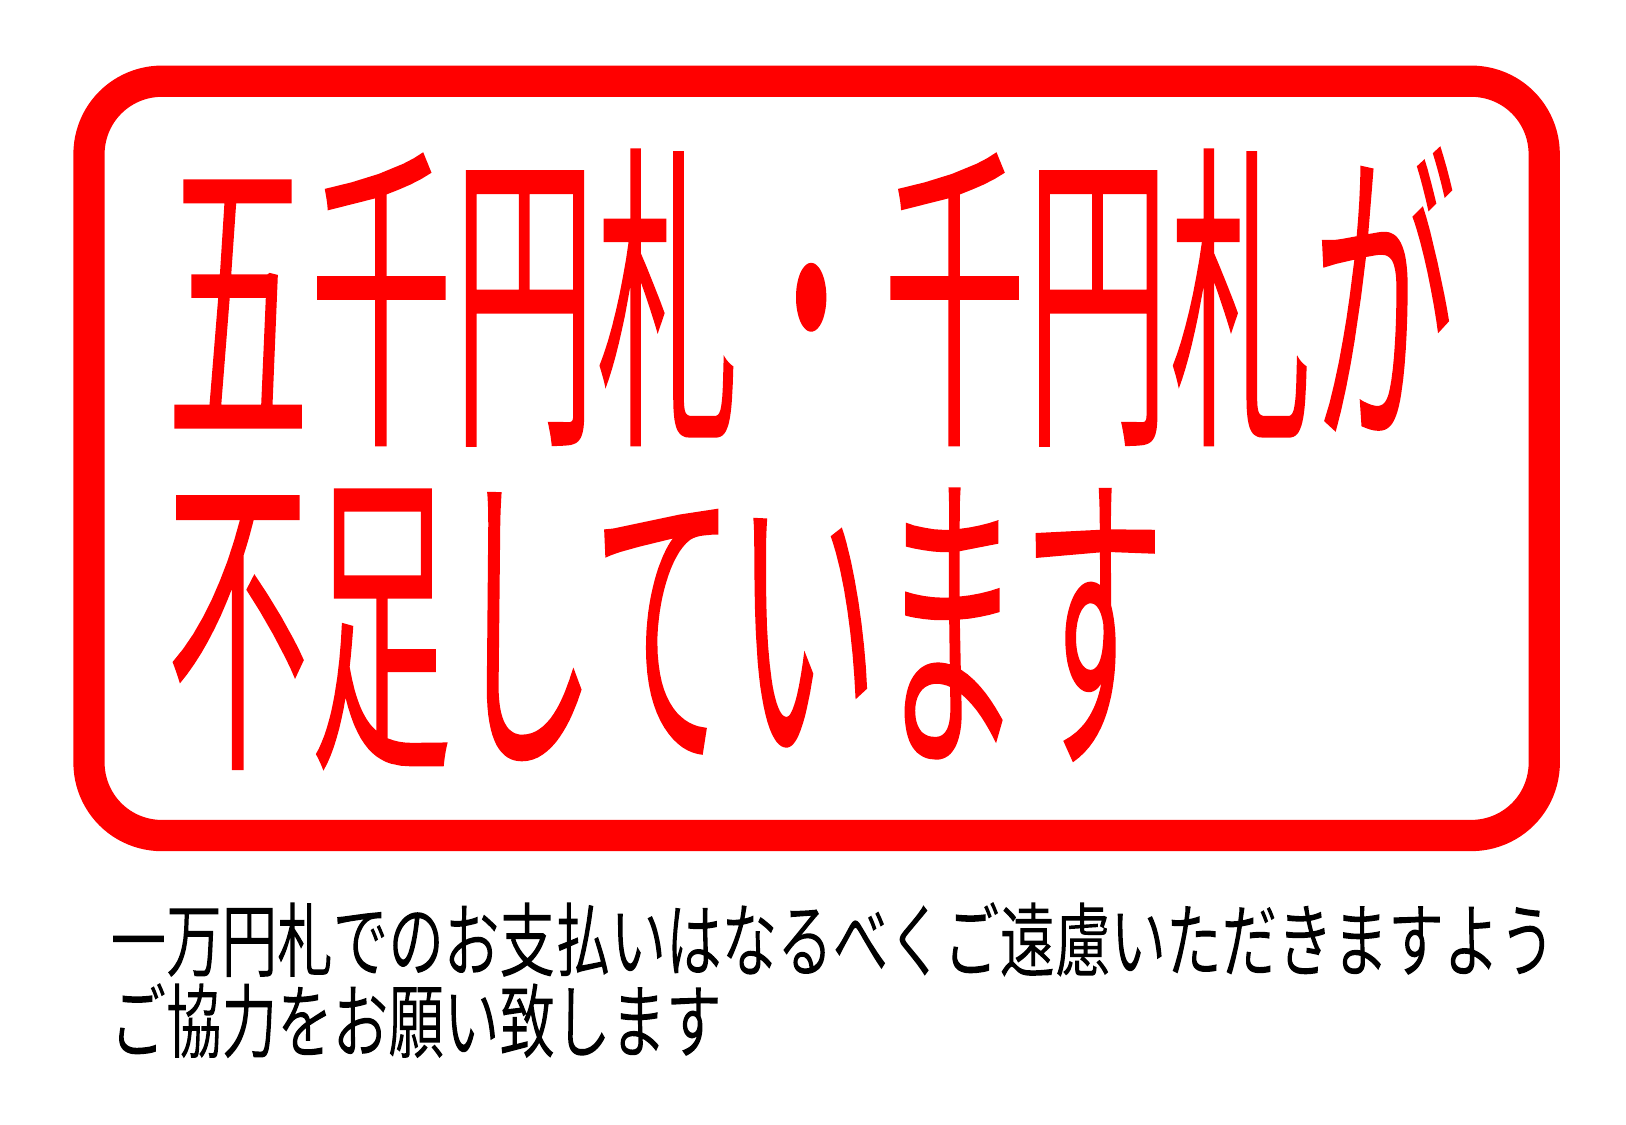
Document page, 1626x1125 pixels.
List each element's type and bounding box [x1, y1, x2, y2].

text_box [86, 79, 1547, 838]
